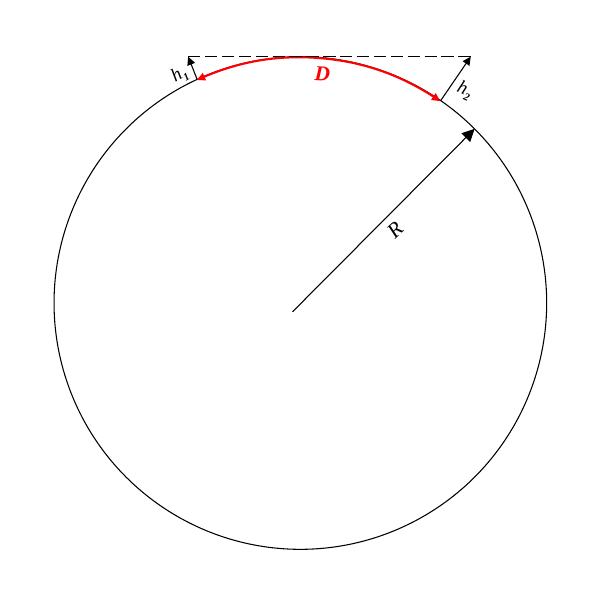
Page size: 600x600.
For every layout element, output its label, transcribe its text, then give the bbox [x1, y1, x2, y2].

text_box h2 [442, 69, 494, 117]
text_box D [299, 57, 346, 94]
text_box h1 [149, 44, 199, 103]
text_box h1 [197, 60, 206, 78]
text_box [188, 57, 197, 79]
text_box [292, 128, 475, 312]
text_box [53, 86, 548, 551]
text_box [440, 57, 471, 101]
text_box [196, 57, 441, 287]
text_box D [300, 50, 347, 56]
